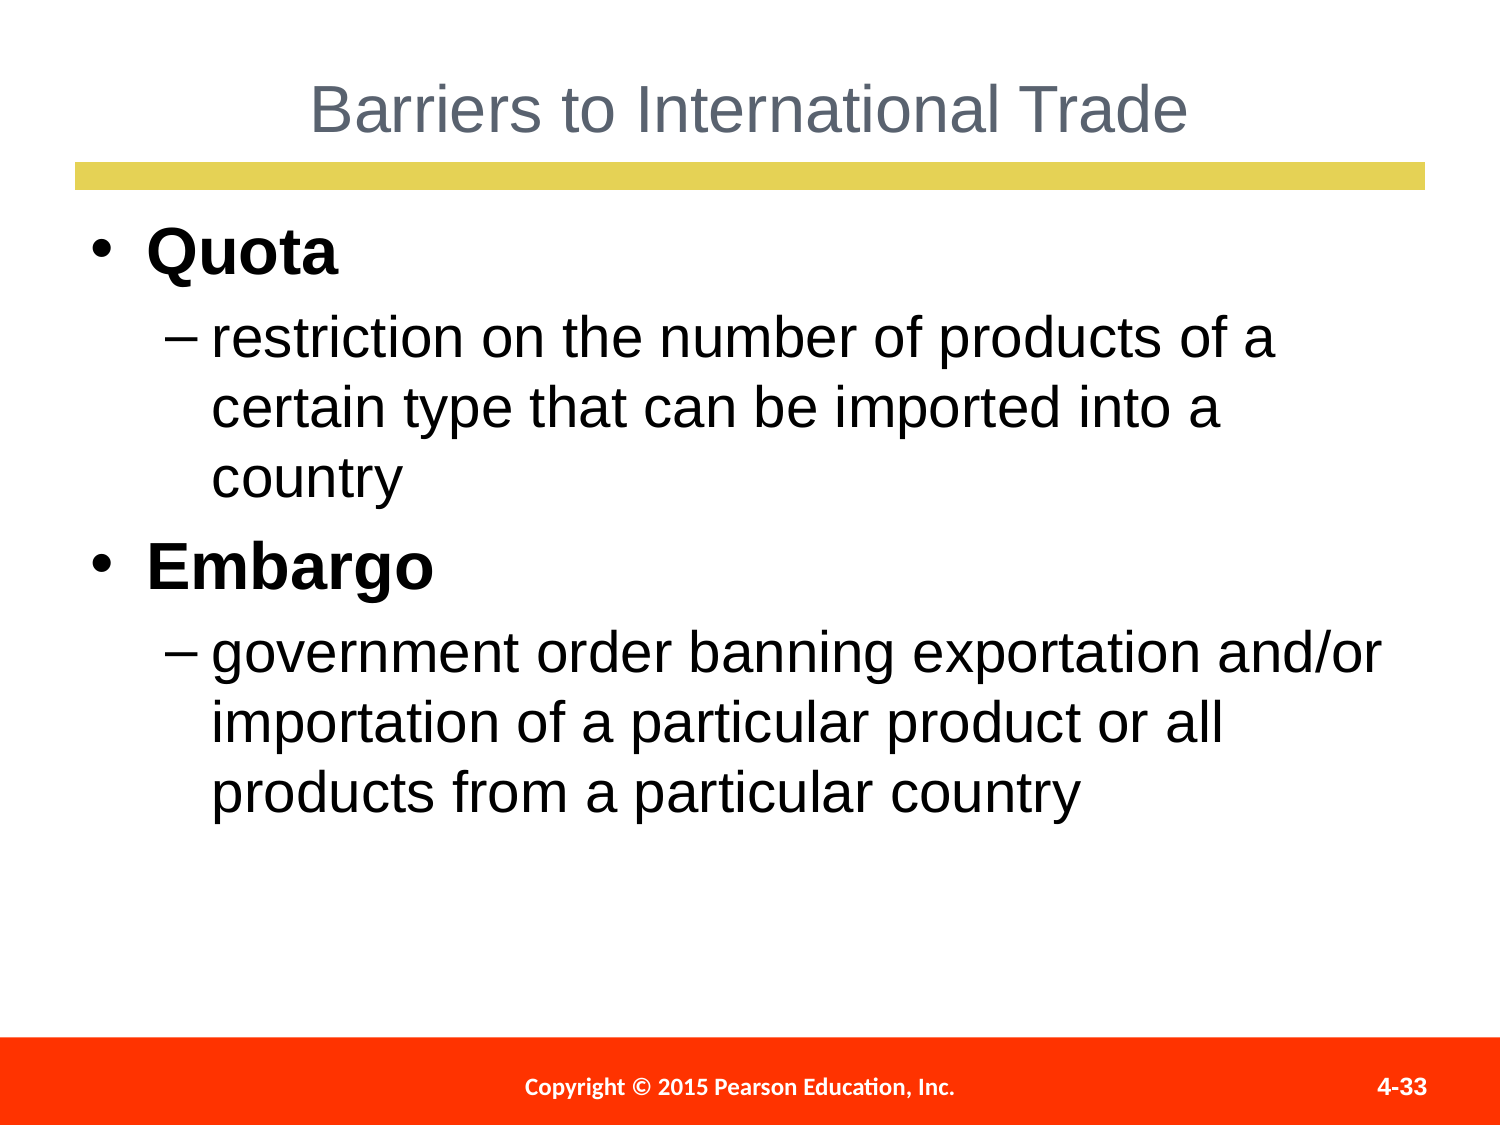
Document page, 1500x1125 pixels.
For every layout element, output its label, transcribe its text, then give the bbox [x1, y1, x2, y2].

list Quota restriction on the number of products of a certain type that can be imported into a country Embargo government order banning exportation and/or importation of a particular product or all products from a particular country [74, 199, 1426, 1006]
title Barriers to International Trade [74, 12, 1426, 199]
